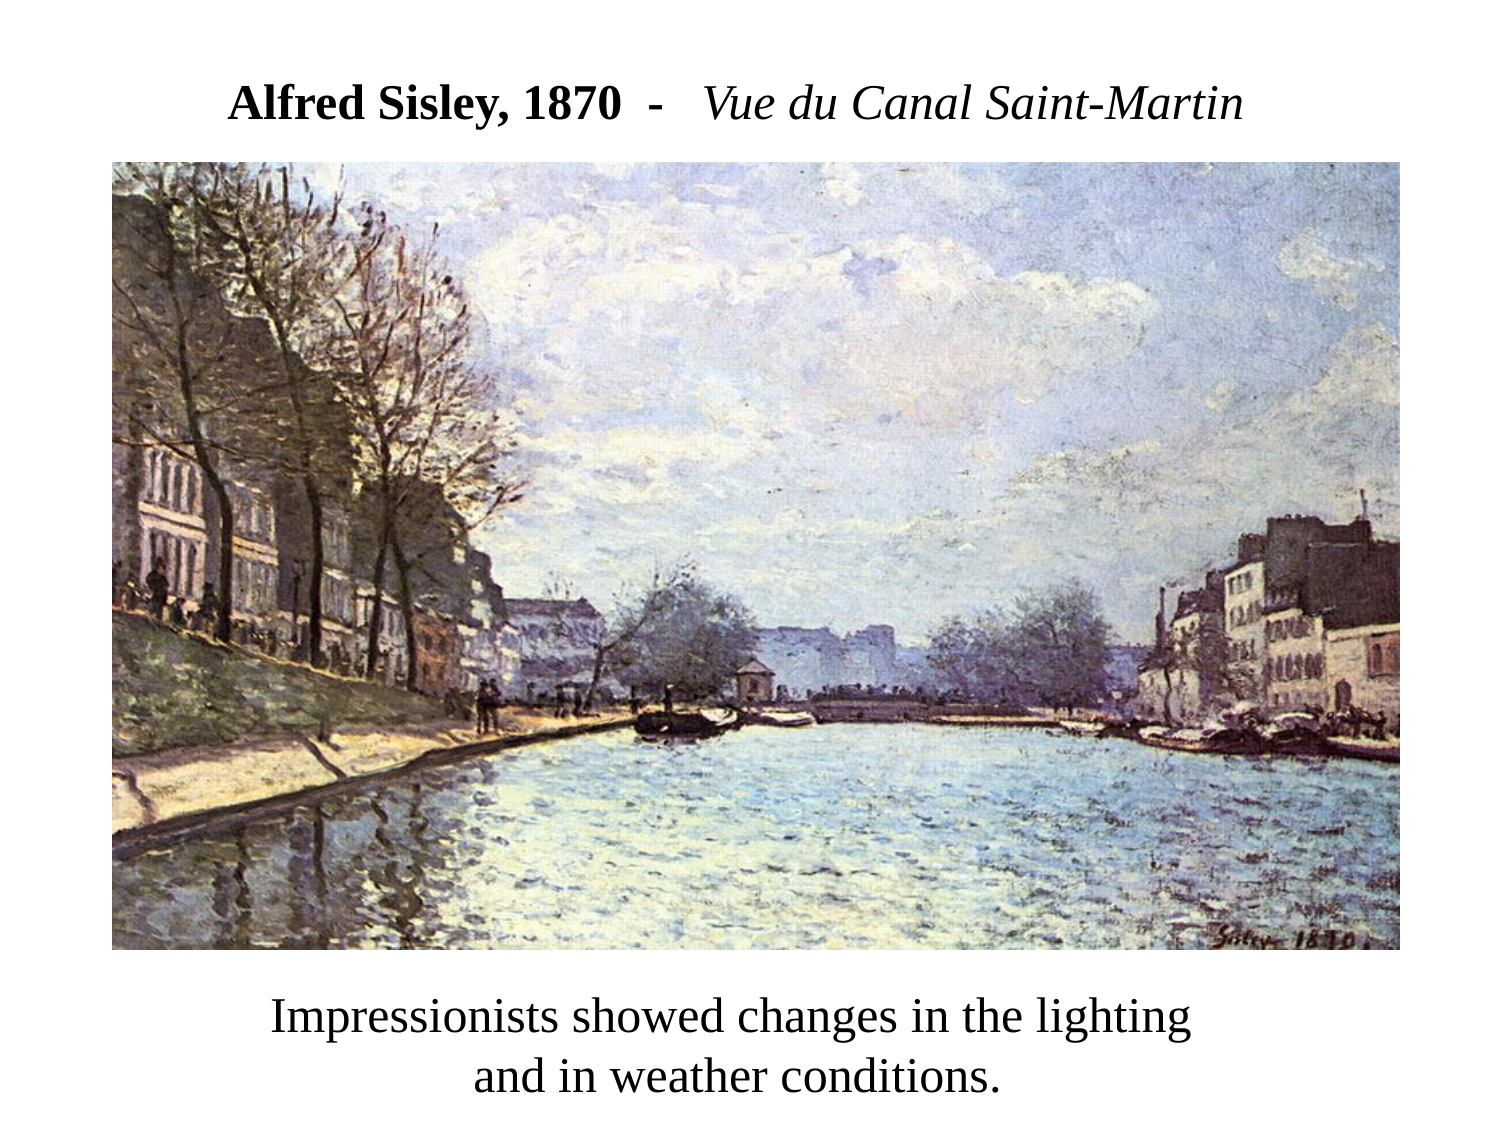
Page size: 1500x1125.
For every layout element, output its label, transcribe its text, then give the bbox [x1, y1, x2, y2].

picture [112, 162, 1401, 951]
text_box Impressionists showed changes in the lighting and in weather conditions. [0, 975, 1463, 1111]
text_box Alfred Sisley, 1870 - Vue du Canal Saint-Martin [212, 62, 1300, 160]
